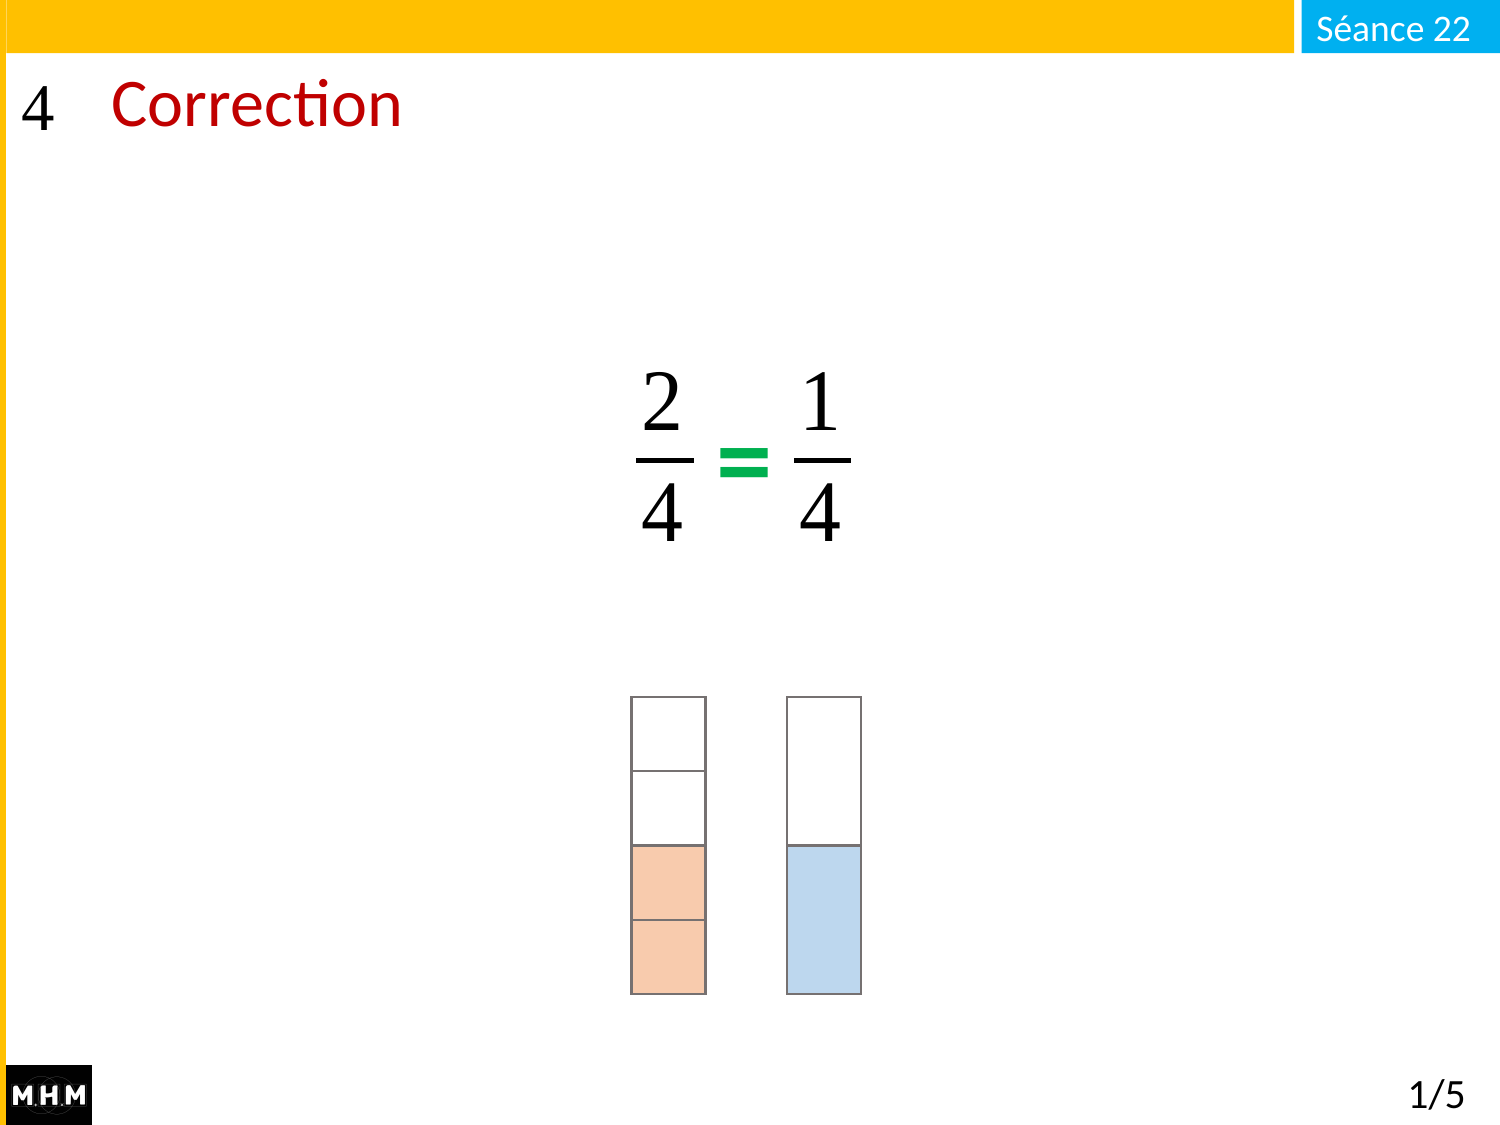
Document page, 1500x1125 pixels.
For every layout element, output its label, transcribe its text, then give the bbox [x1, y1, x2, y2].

text_box [786, 696, 862, 846]
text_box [520, 808, 817, 883]
title Correction [96, 60, 1391, 150]
text_box [786, 846, 862, 995]
picture [6, 1065, 92, 1125]
text_box = [705, 397, 788, 548]
list 1/5 [1373, 1064, 1500, 1125]
